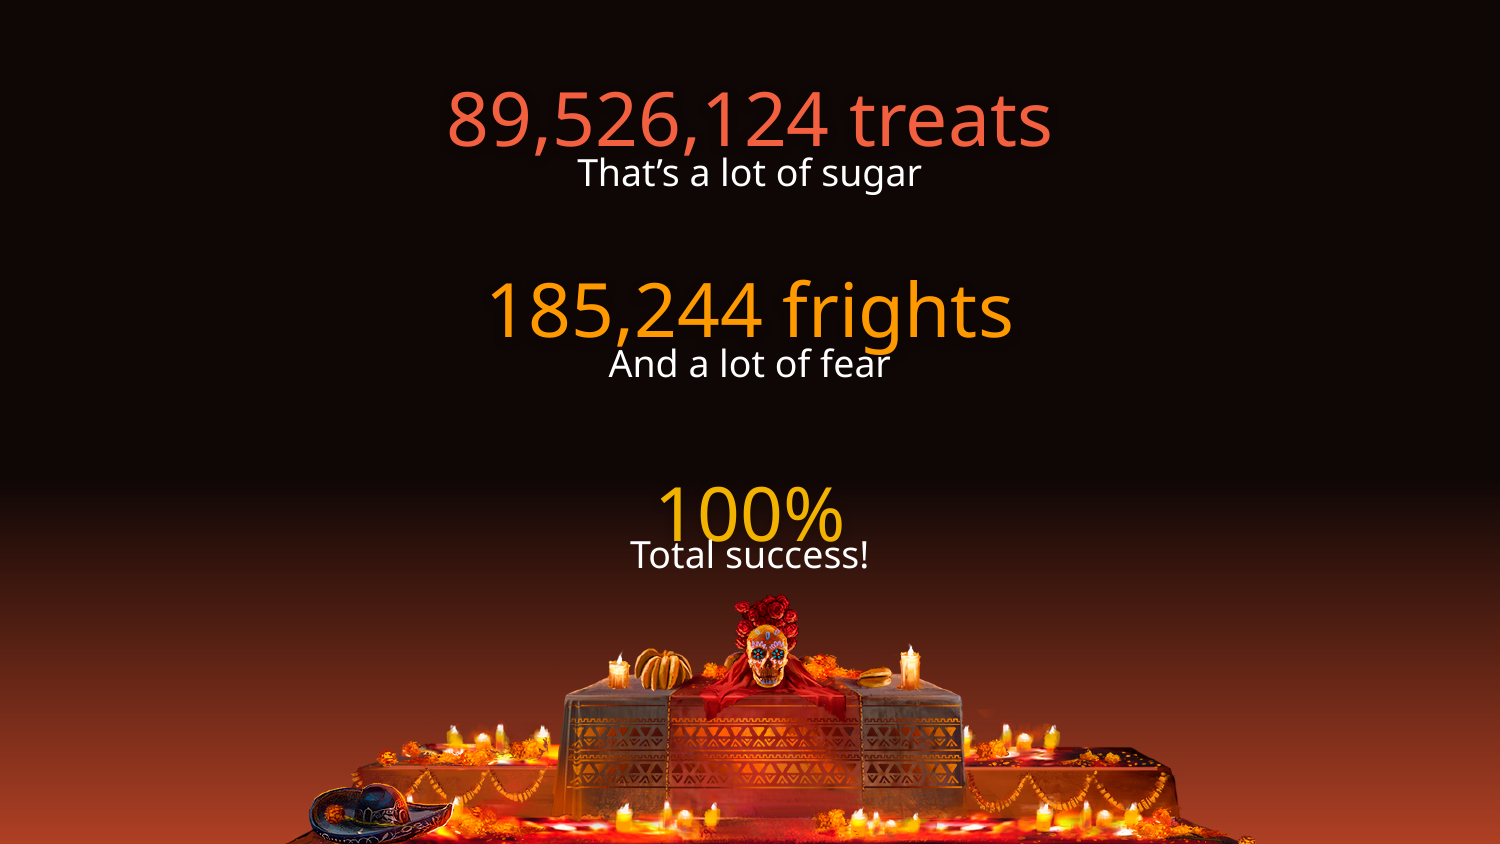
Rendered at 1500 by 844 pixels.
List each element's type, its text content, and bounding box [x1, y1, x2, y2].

subtitle And a lot of fear [250, 325, 1250, 401]
title 89,526,124 treats [250, 46, 1250, 134]
subtitle Total success! [250, 515, 1250, 592]
title 185,244 frights [250, 234, 1250, 325]
subtitle That’s a lot of sugar [250, 134, 1250, 211]
picture [244, 587, 1256, 844]
title 100% [250, 437, 1250, 515]
